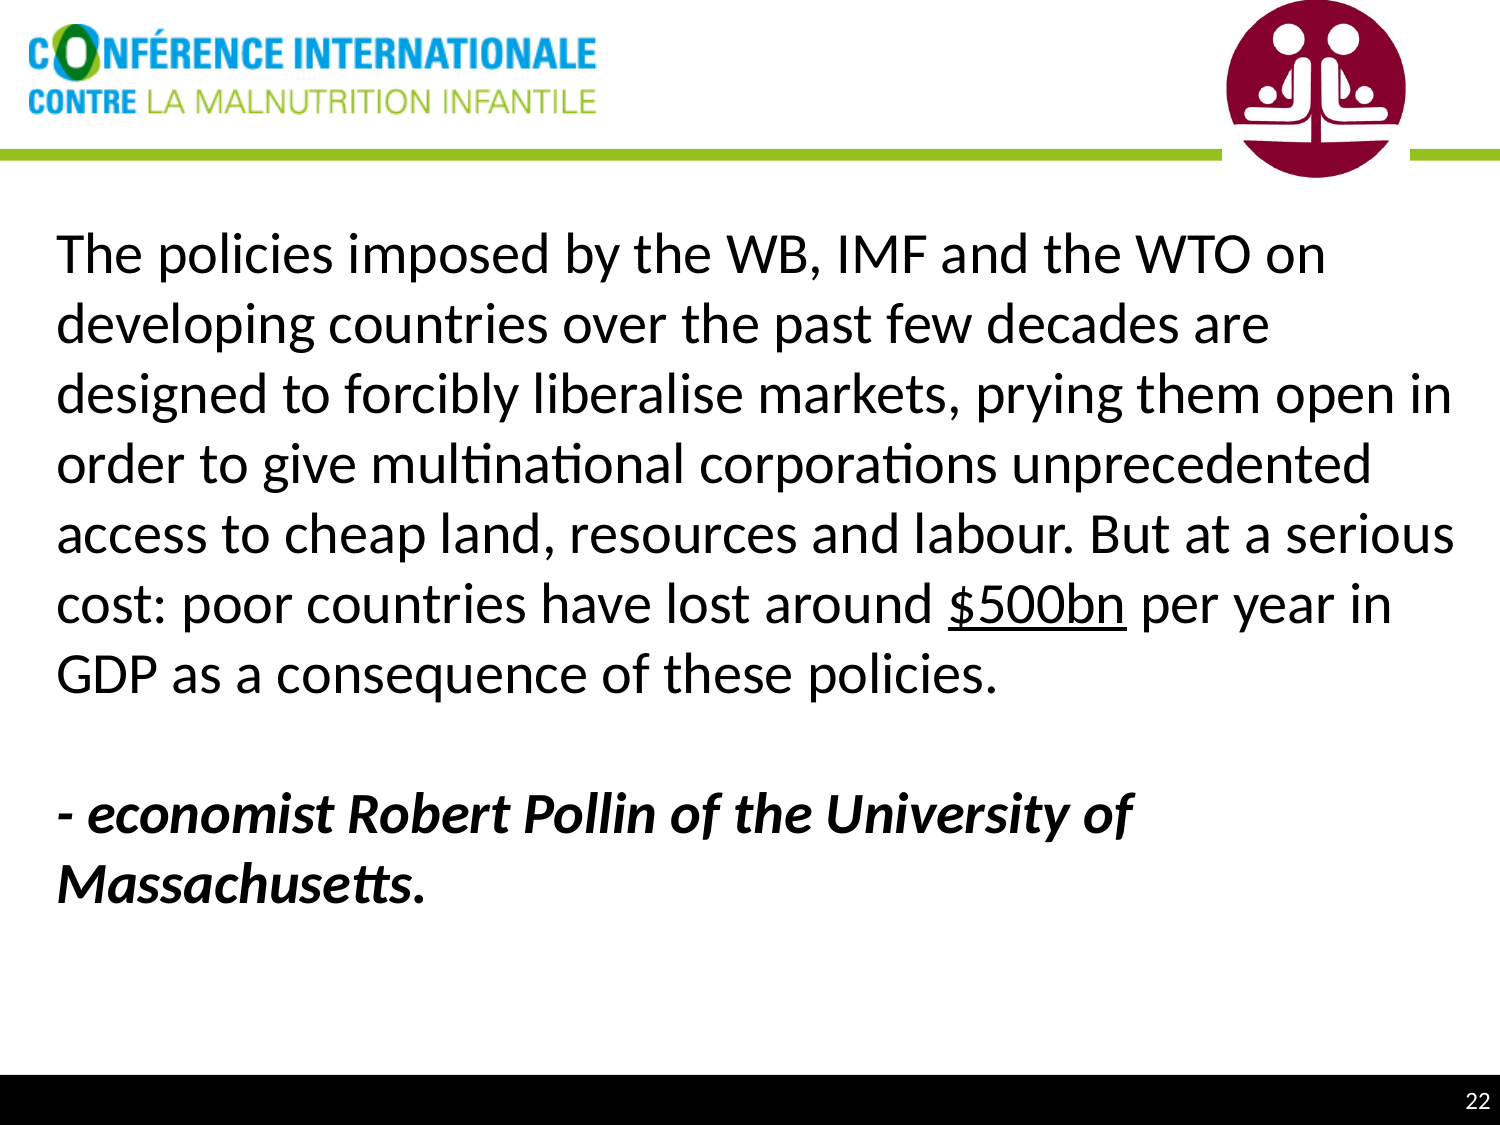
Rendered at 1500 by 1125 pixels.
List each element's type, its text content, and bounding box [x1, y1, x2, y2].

text_box [1416, 147, 1500, 163]
picture [29, 24, 597, 115]
slide_number 22 [1156, 1069, 1500, 1125]
picture [1222, 0, 1411, 181]
text_box [0, 1073, 1156, 1125]
text_box [0, 147, 1217, 163]
text_box The policies imposed by the WB, IMF and the WTO on developing countries over the past few decades are designed to forcibly liberalise markets, prying them open in order to give multinational corporations unprecedented access to cheap land, resources and labour. But at a serious cost: poor countries have lost around $500bn per year in GDP as a consequence of these policies. - economist Robert Pollin of the University of Massachusetts. [41, 208, 1483, 968]
